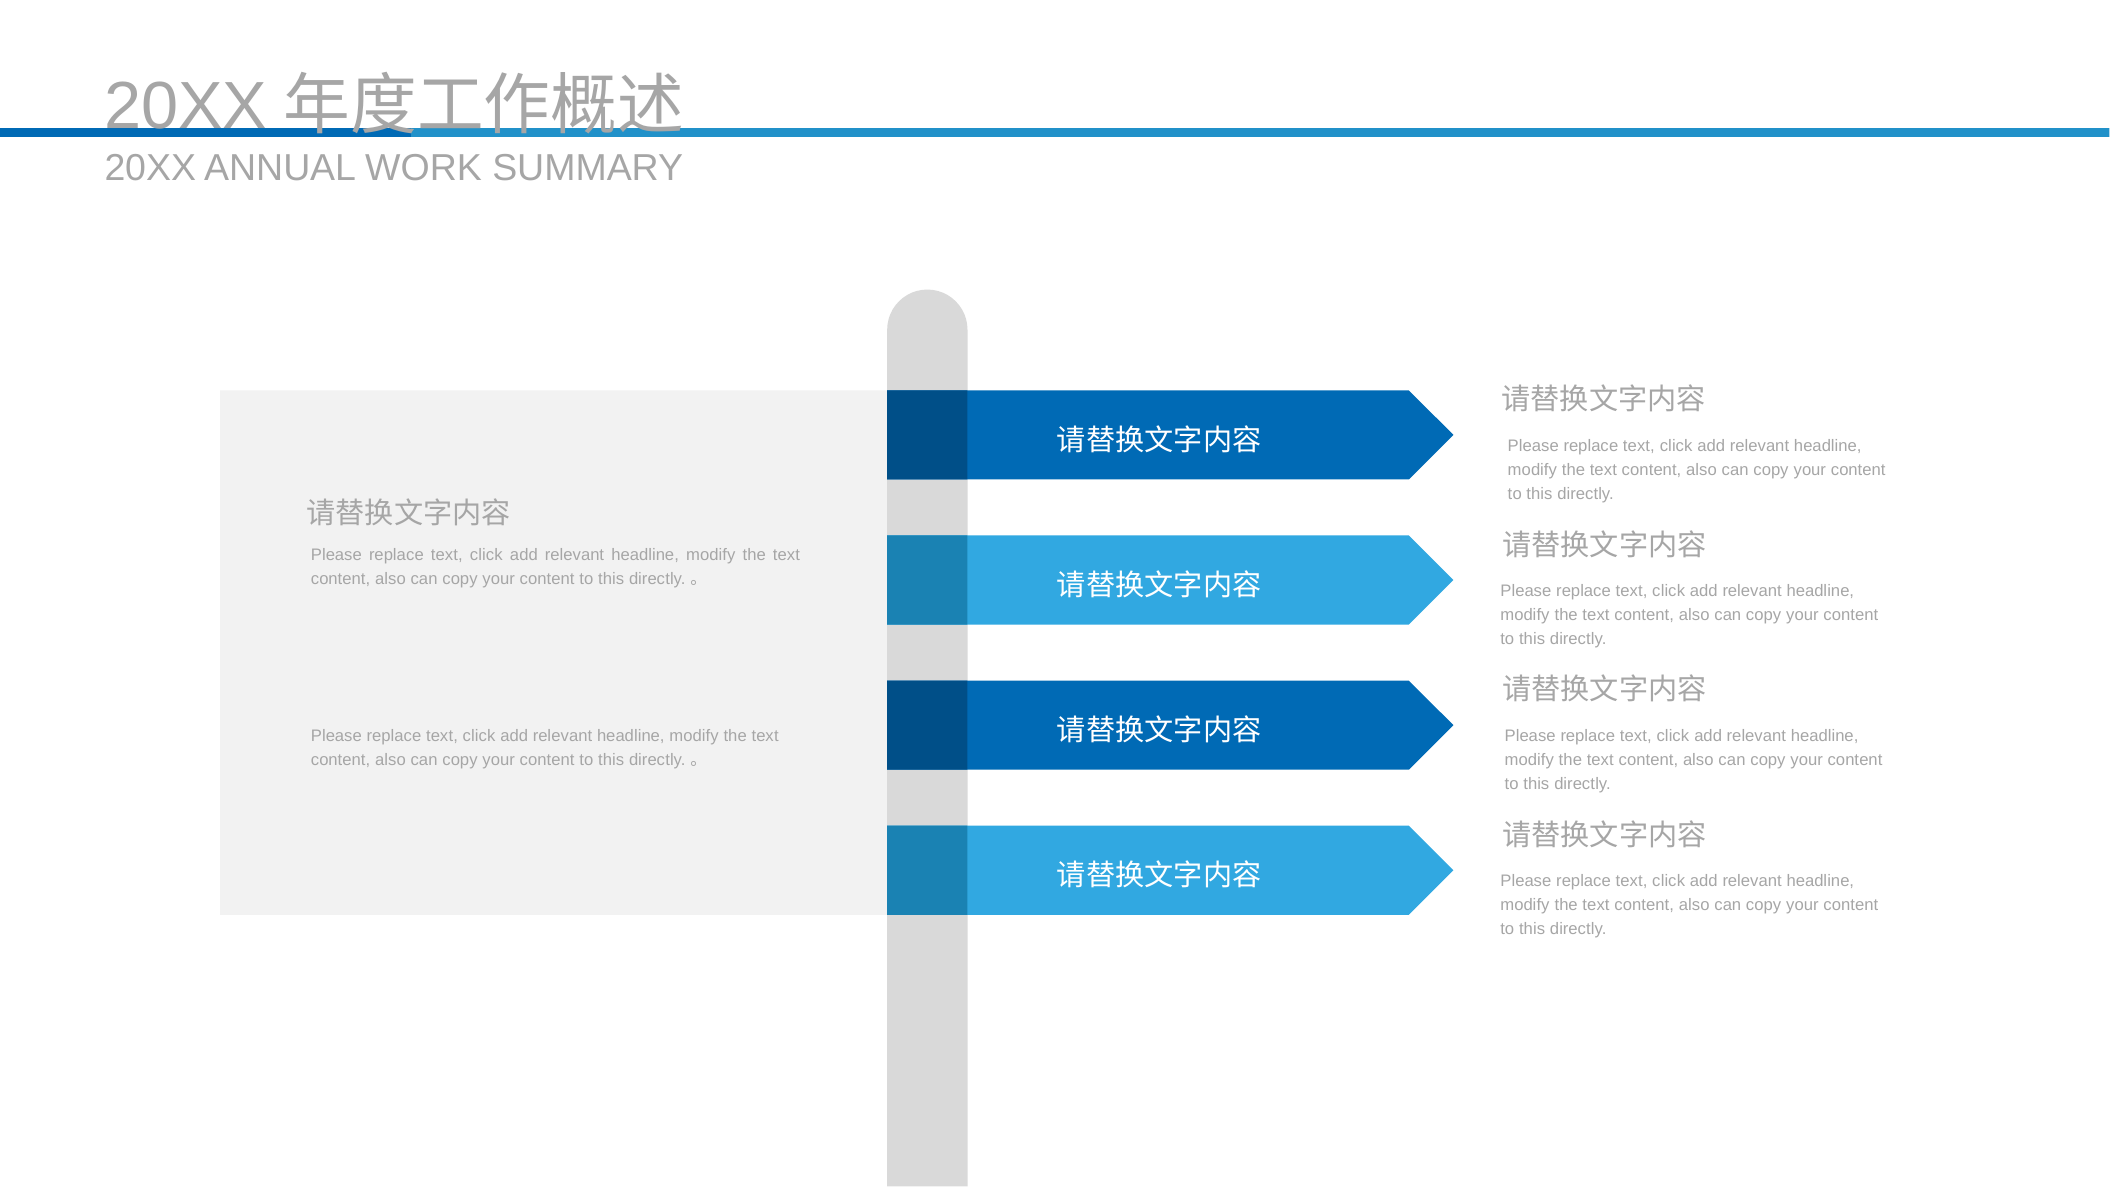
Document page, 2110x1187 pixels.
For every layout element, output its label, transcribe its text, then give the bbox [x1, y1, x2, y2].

text_box [886, 288, 969, 390]
text_box [886, 915, 969, 1187]
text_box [220, 390, 887, 915]
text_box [1485, 511, 1896, 655]
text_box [887, 390, 1454, 480]
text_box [887, 535, 1454, 625]
text_box 20XX年度工作概述 [104, 61, 692, 142]
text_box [887, 680, 1454, 770]
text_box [887, 825, 1454, 915]
text_box 20XX ANNUAL WORK SUMMARY [104, 142, 692, 188]
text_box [1485, 656, 1900, 800]
text_box [887, 480, 969, 535]
text_box [887, 625, 969, 680]
text_box [887, 770, 969, 825]
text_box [1485, 366, 1903, 510]
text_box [1485, 801, 1896, 945]
